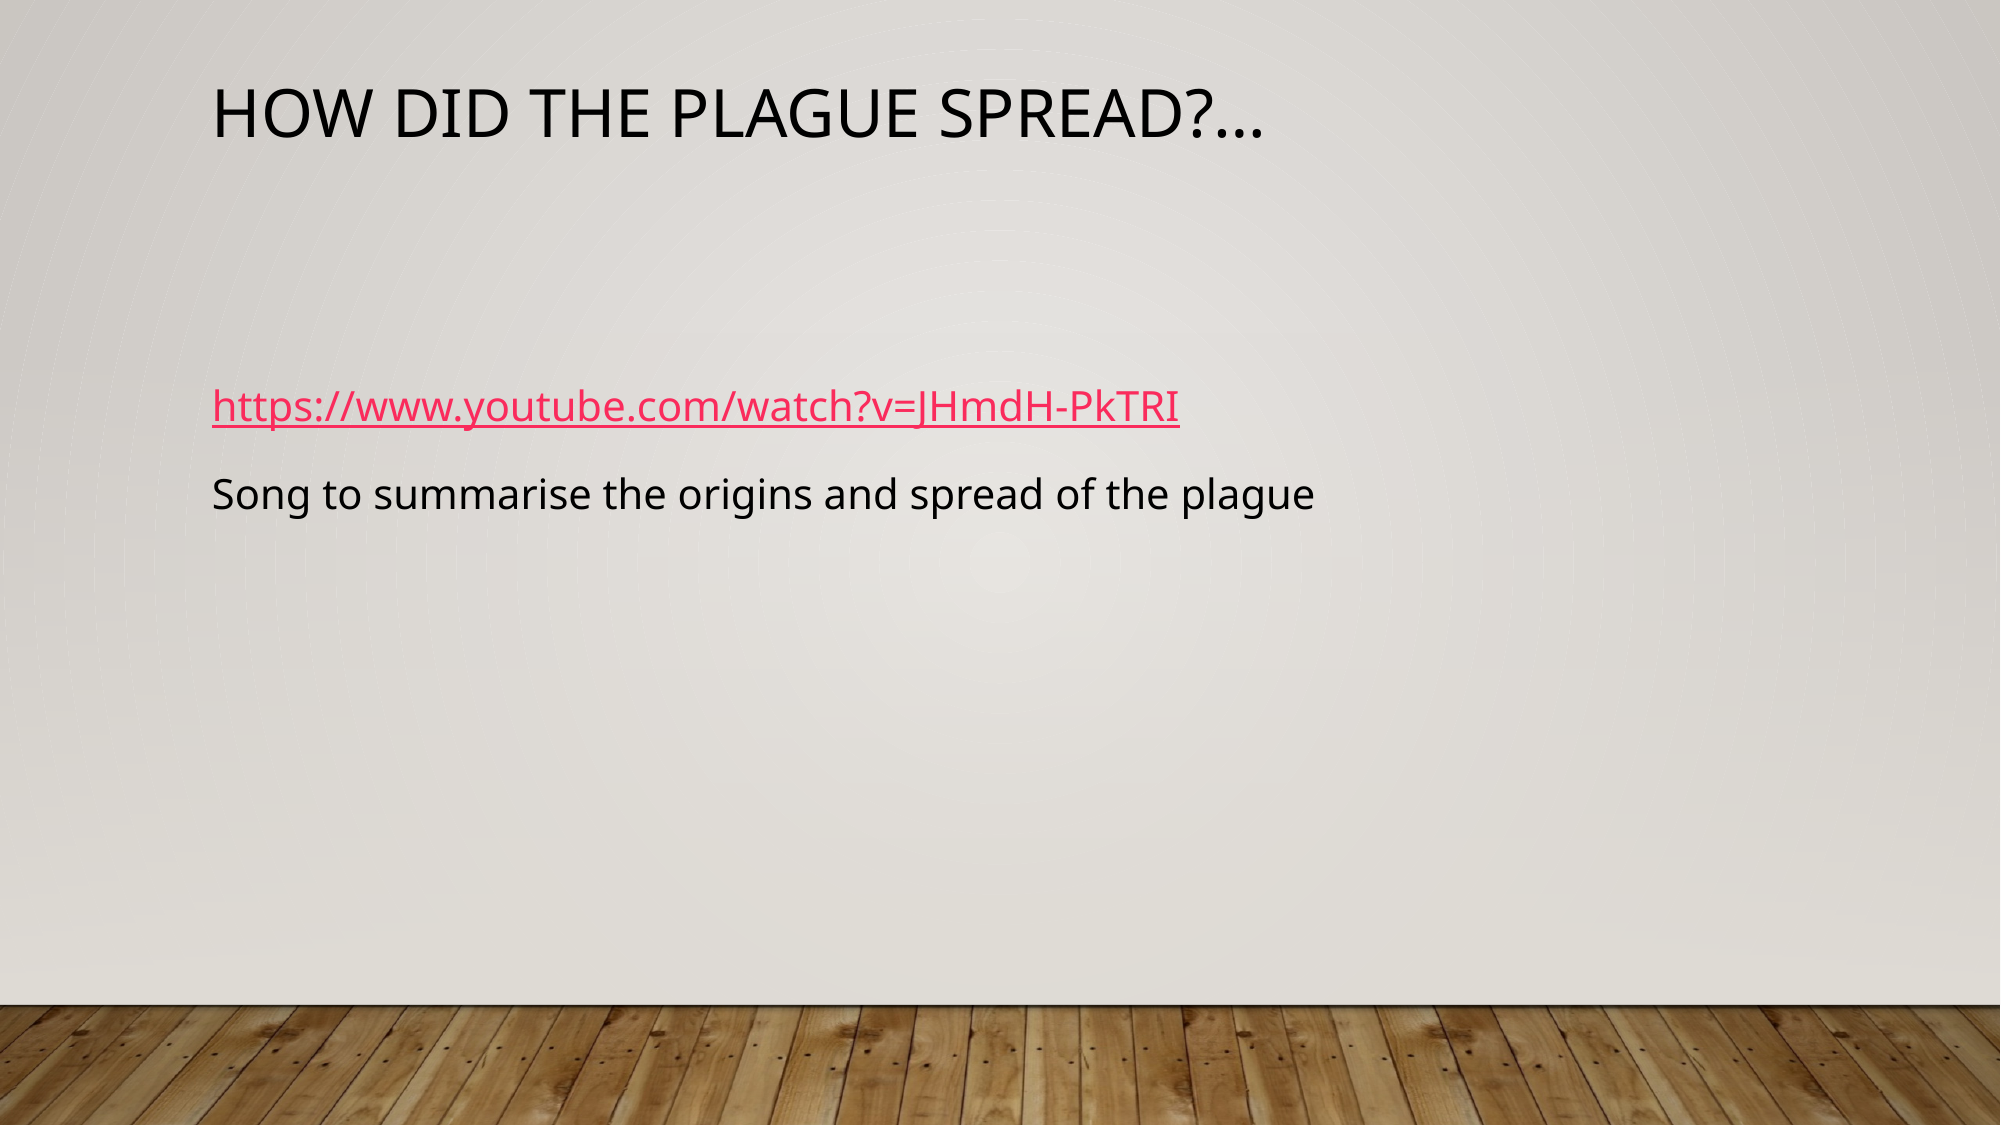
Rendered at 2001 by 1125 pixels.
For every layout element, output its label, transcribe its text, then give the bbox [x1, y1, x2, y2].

title How did the plague spread?… [196, 72, 1922, 290]
picture [0, 1005, 2000, 1125]
list https://www.youtube.com/watch?v=JHmdH-PkTRI Song to summarise the origins and spread of the plague [196, 290, 1922, 1005]
